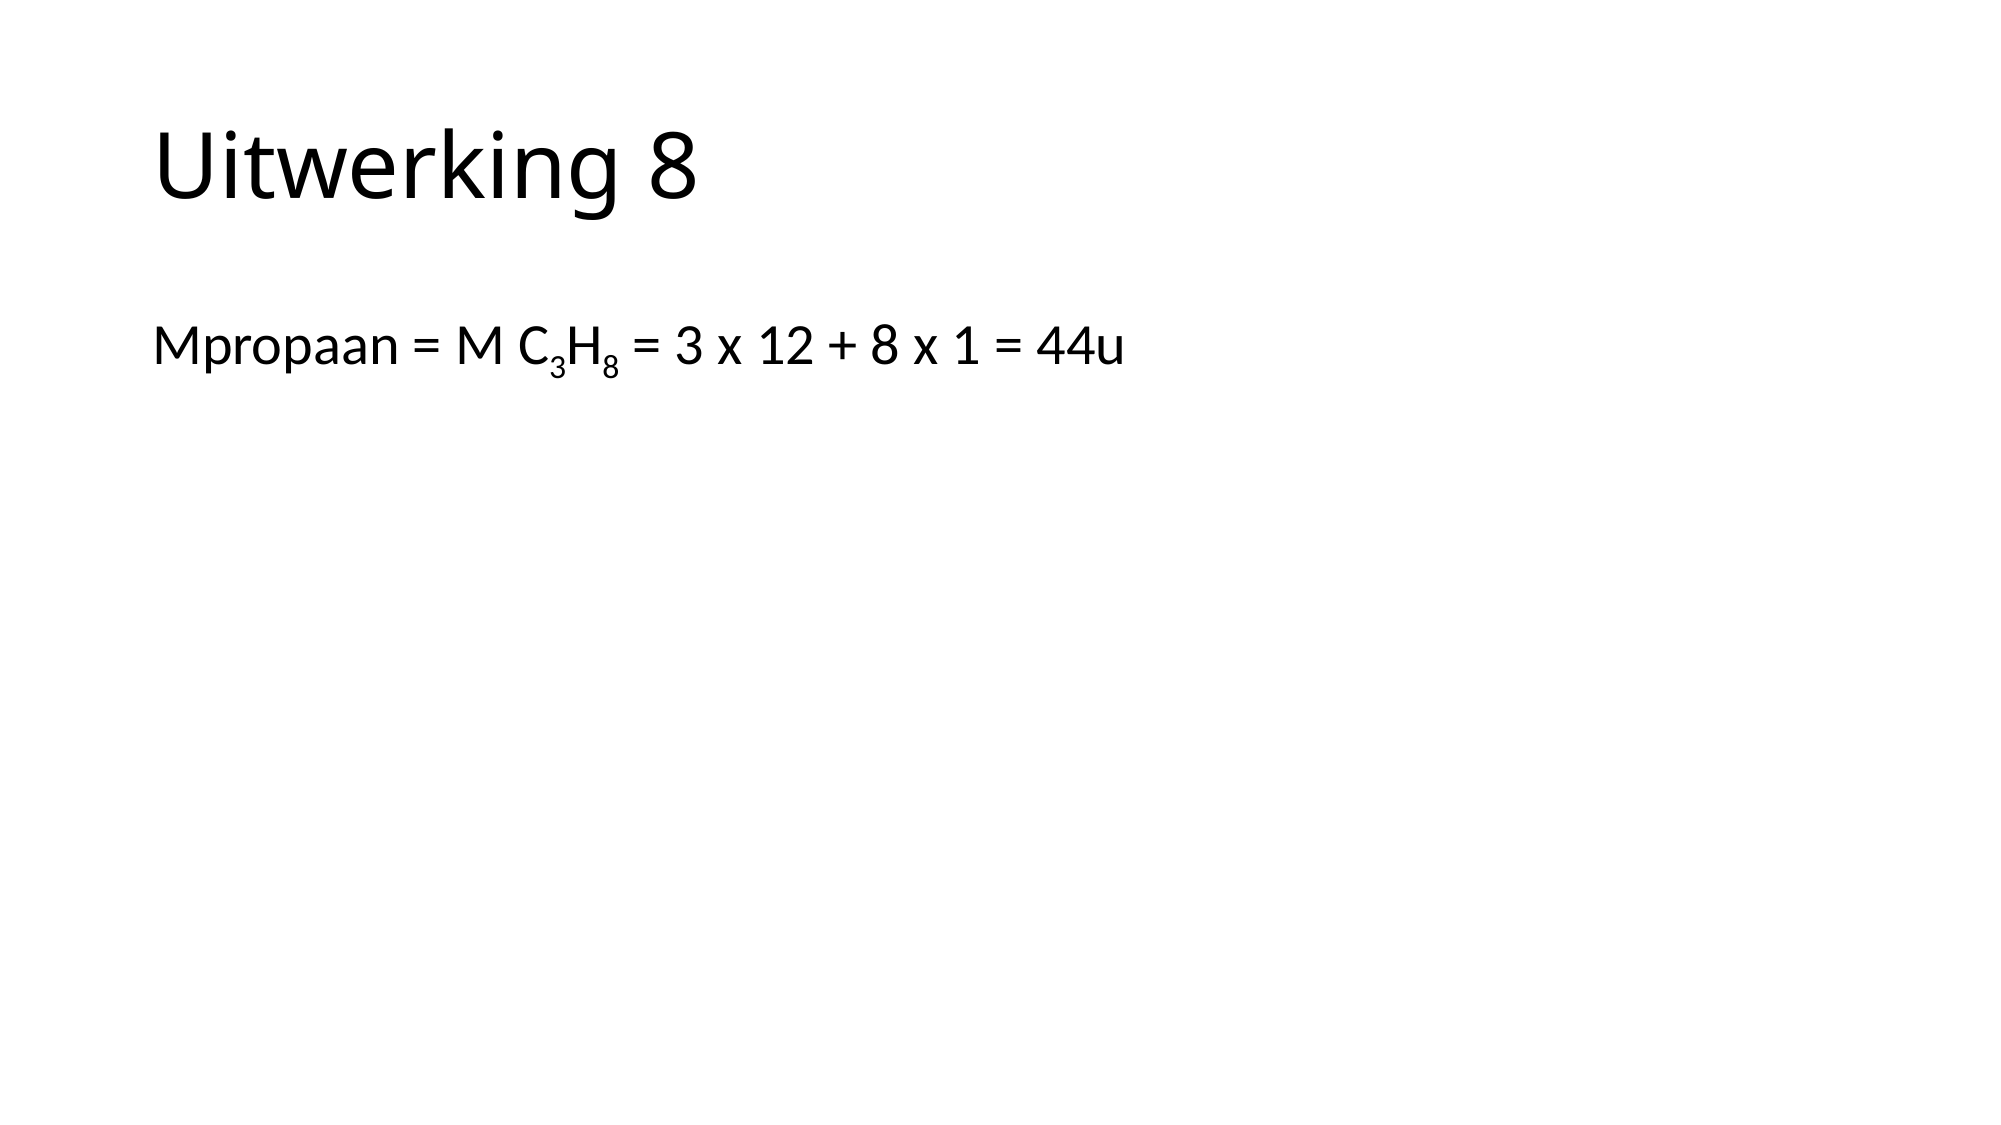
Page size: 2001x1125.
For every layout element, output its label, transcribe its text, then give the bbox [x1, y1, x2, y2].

title Uitwerking 8 [137, 59, 1863, 278]
list Mpropaan = M C3H8 = 3 x 12 + 8 x 1 = 44u [137, 299, 1863, 1014]
